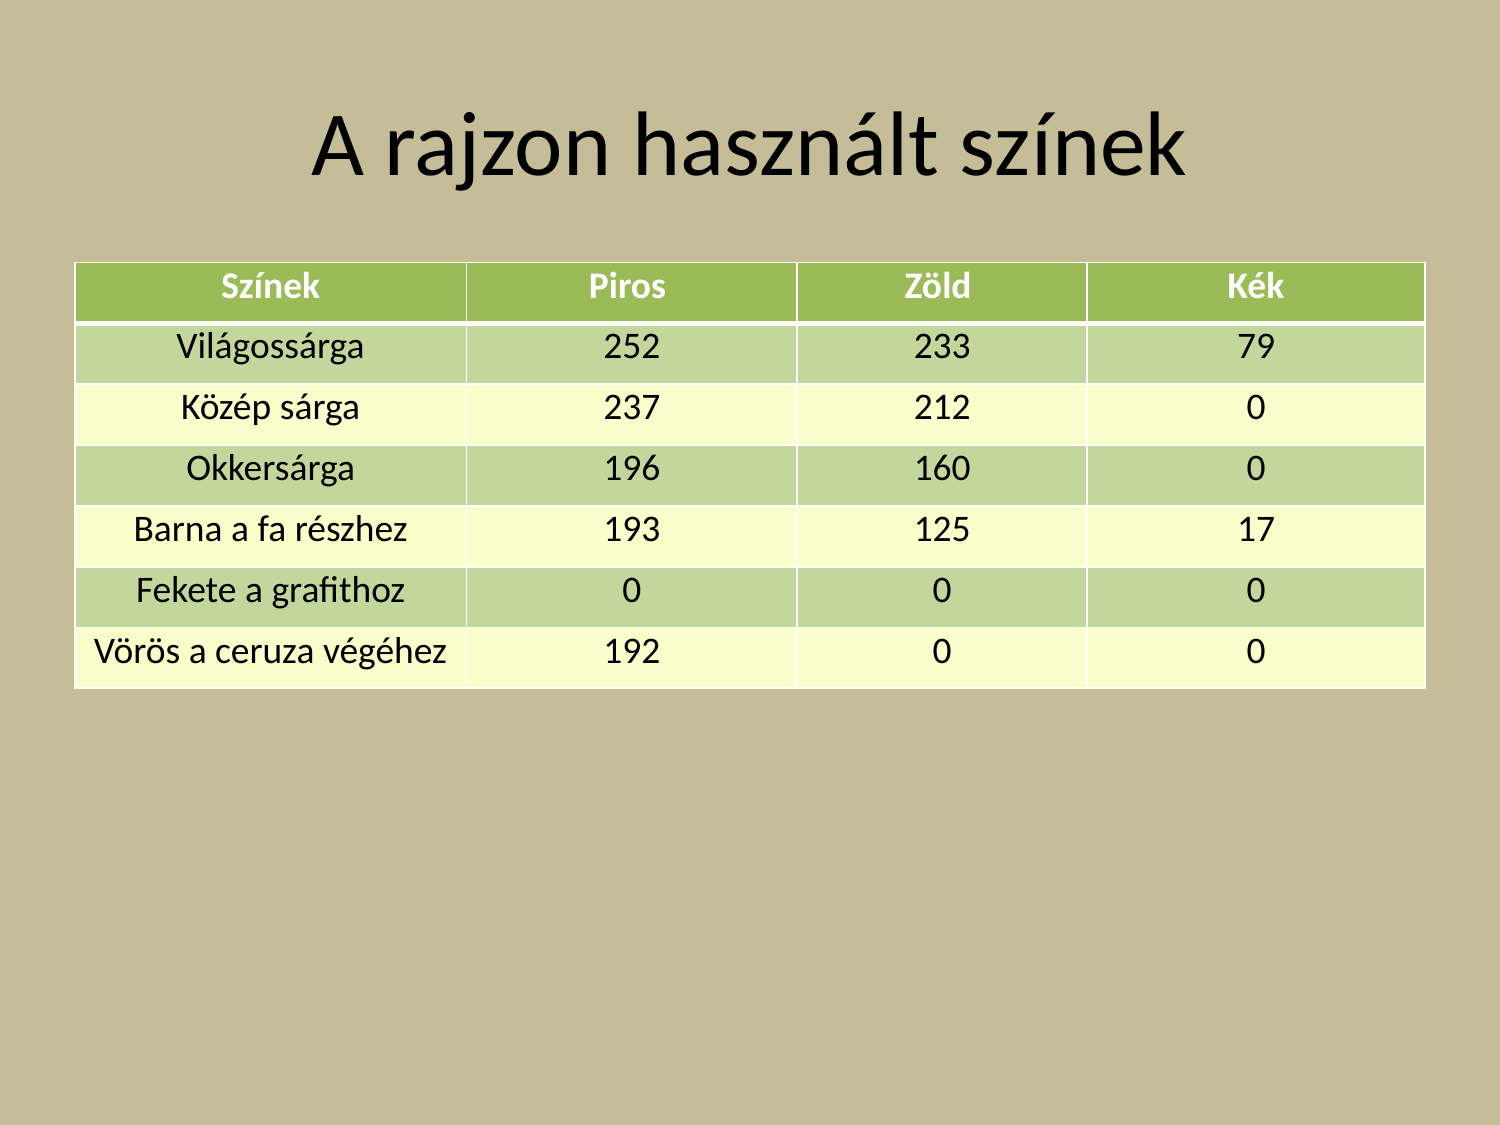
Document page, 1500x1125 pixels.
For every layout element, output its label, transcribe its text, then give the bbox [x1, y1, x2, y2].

table_cell 17 [1088, 507, 1424, 566]
table_cell 0 [798, 568, 1086, 627]
table_cell Vörös a ceruza végéhez [76, 628, 466, 687]
table_header Zöld [798, 263, 1086, 321]
table_cell 193 [467, 507, 796, 566]
table_cell 237 [467, 385, 796, 444]
table_cell 233 [798, 326, 1086, 383]
table_cell 0 [1088, 446, 1424, 505]
table_cell Okkersárga [76, 446, 466, 505]
table_cell 0 [1088, 385, 1424, 444]
table_header Piros [467, 263, 796, 321]
table_cell 0 [467, 568, 796, 627]
table_cell 125 [798, 507, 1086, 566]
table_cell Közép sárga [76, 385, 466, 444]
table_cell Barna a fa részhez [76, 507, 466, 566]
table_cell 0 [798, 628, 1086, 687]
table_cell Világossárga [76, 326, 466, 383]
title A rajzon használt színek [75, 45, 1425, 233]
table_cell 79 [1088, 326, 1424, 383]
table_header Kék [1088, 263, 1424, 321]
table_cell Fekete a grafithoz [76, 568, 466, 627]
table_cell 192 [467, 628, 796, 687]
table_cell 0 [1088, 568, 1424, 627]
table_header Színek [76, 263, 466, 321]
table_cell 212 [798, 385, 1086, 444]
table_cell 252 [467, 326, 796, 383]
table_cell 0 [1088, 628, 1424, 687]
table_cell 160 [798, 446, 1086, 505]
table_cell 196 [467, 446, 796, 505]
